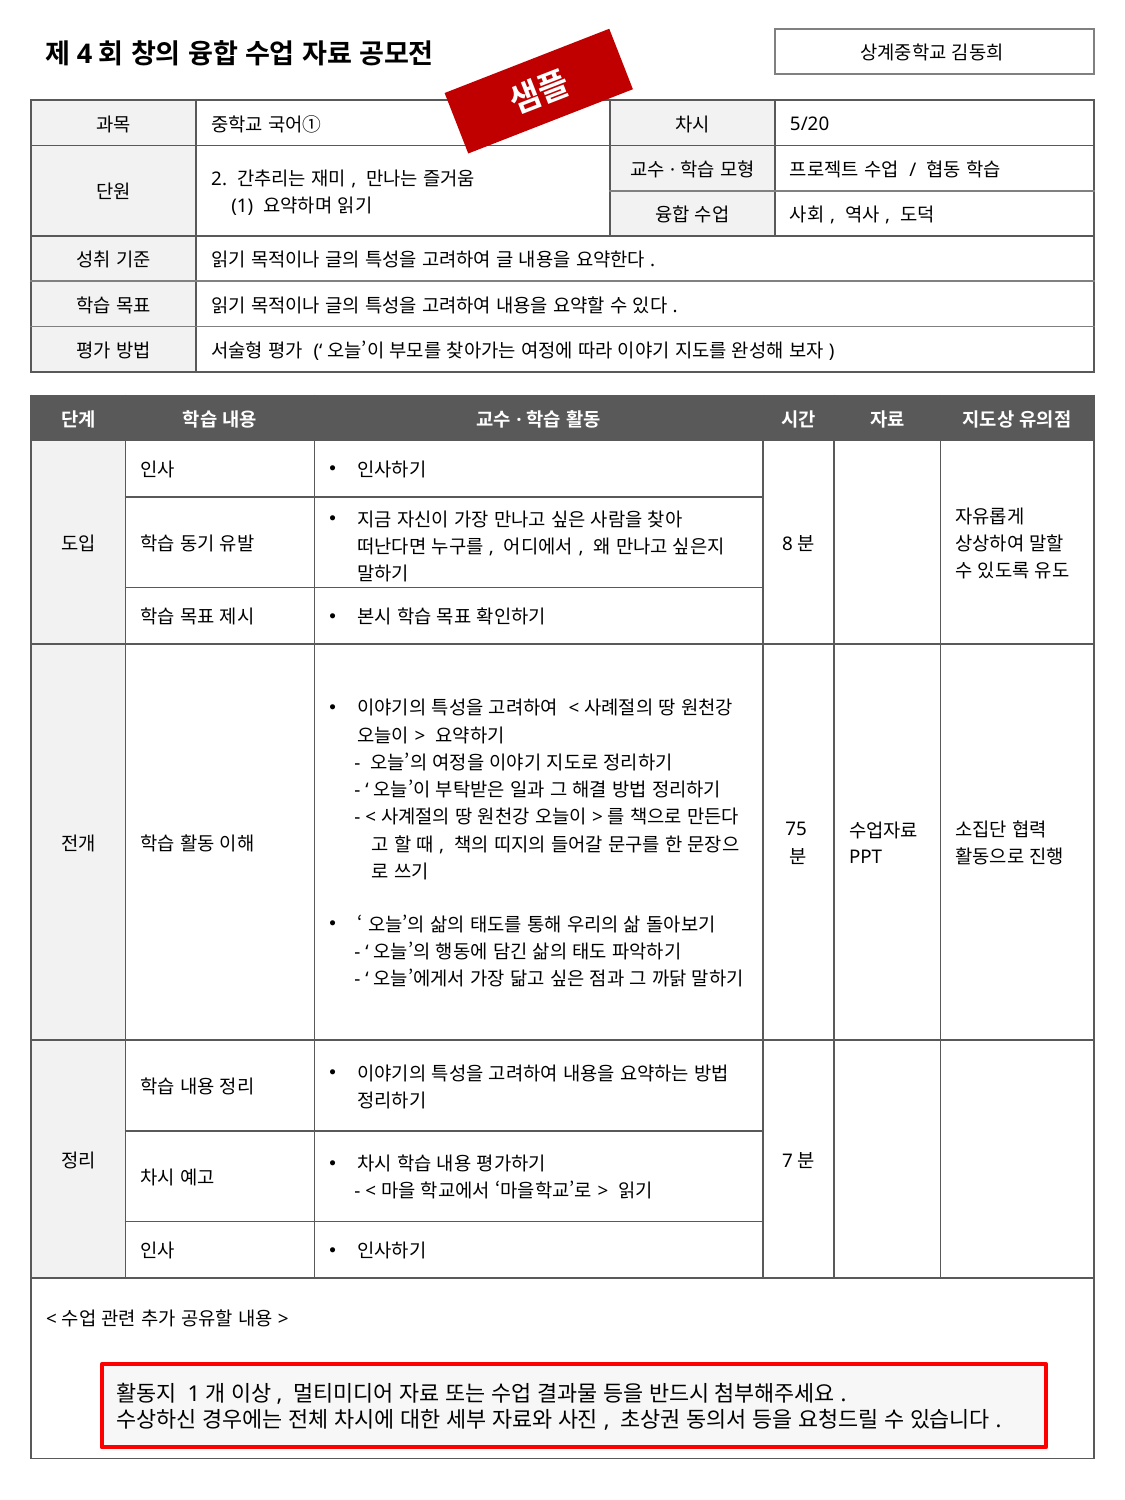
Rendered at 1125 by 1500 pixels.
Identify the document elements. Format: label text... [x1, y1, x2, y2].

table_cell 도입 [32, 441, 125, 643]
table_header 단계 [32, 396, 125, 439]
table_header 학습 내용 [126, 396, 314, 439]
table_cell 인사 [126, 1222, 314, 1277]
table_cell 75분 [764, 645, 833, 1039]
table_cell 차시 학습 내용 평가하기 - <마을 학교에서 ‘마을학교’로> 읽기 [315, 1132, 762, 1221]
table_header 중학교 국어① [197, 101, 462, 145]
table_cell 이야기의 특성을 고려하여 내용을 요약하는 방법 정리하기 [315, 1041, 762, 1130]
table_cell 소집단 협력 활동으로 진행 [941, 645, 1093, 1039]
table_cell 인사하기 [315, 1222, 762, 1277]
table_cell 서술형 평가 (‘오늘’이 부모를 찾아가는 여정에 따라 이야기 지도를 완성해 보자) [197, 327, 1093, 371]
table_cell 사회, 역사, 도덕 [776, 192, 1093, 235]
table_cell 평가 방법 [32, 327, 195, 371]
table_cell 융합 수업 [611, 192, 774, 235]
text_box 샘플 [442, 26, 635, 156]
table_cell 차시 예고 [126, 1132, 314, 1221]
table_cell <수업 관련 추가 공유할 내용> [32, 1279, 1093, 1458]
table_cell 2. 간추리는 재미, 만나는 즐거움 (1) 요약하며 읽기 [197, 146, 609, 235]
table_cell 학습 내용 정리 [126, 1041, 314, 1130]
table_header 차시 [611, 101, 774, 145]
table_cell 지금 자신이 가장 만나고 싶은 사람을 찾아 떠난다면 누구를, 어디에서, 왜 만나고 싶은지 말하기 [315, 498, 762, 587]
table_cell 8분 [764, 441, 833, 643]
table_cell 본시 학습 목표 확인하기 [315, 588, 762, 643]
table_header 상계중학교 김동희 [776, 30, 1093, 73]
table_cell [941, 1041, 1093, 1277]
table_cell 학습 목표 [32, 282, 195, 326]
table_cell 성취 기준 [32, 237, 195, 280]
table_cell 이야기의 특성을 고려하여 <사례절의 땅 원천강 오늘이> 요약하기 - 오늘’의 여정을 이야기 지도로 정리하기 - ‘오늘’이 부탁받은 일과 그 해결 방법 정리하기 - <사계절의 땅 원천강 오늘이>를 책으로 만든다 고 할 때, 책의 띠지의 들어갈 문구를 한 문장으 로 쓰기 ‘오늘’의 삶의 태도를 통해 우리의 삶 돌아보기 - ‘오늘’의 행동에 담긴 삶의 태도 파악하기 - ‘오늘’에게서 가장 닮고 싶은 점과 그 까닭 말하기 [315, 645, 762, 1039]
table_cell 7분 [764, 1041, 833, 1277]
table_cell 학습 동기 유발 [126, 498, 314, 587]
table_header 과목 [32, 101, 195, 145]
table_header 중학교 국어① [499, 102, 609, 145]
table_cell 정리 [32, 1041, 125, 1277]
table_cell 자유롭게 상상하여 말할 수 있도록 유도 [941, 441, 1093, 643]
table_header 지도상 유의점 [941, 396, 1093, 439]
table_header 5/20 [776, 101, 1093, 145]
table_cell 수업자료 PPT [835, 645, 940, 1039]
table_cell 학습 활동 이해 [126, 645, 314, 1039]
table_cell 교수·학습 모형 [611, 146, 774, 190]
table_cell [835, 1041, 940, 1277]
table_cell 읽기 목적이나 글의 특성을 고려하여 글 내용을 요약한다. [197, 237, 1093, 280]
table_header 시간 [764, 396, 833, 439]
table_header 교수·학습 활동 [315, 396, 762, 439]
table_cell 읽기 목적이나 글의 특성을 고려하여 내용을 요약할 수 있다. [197, 282, 1093, 326]
table_cell 학습 목표 제시 [126, 588, 314, 643]
table_cell 인사 [126, 441, 314, 496]
table_cell 프로젝트 수업 / 협동 학습 [776, 146, 1093, 190]
table_cell 단원 [32, 146, 195, 235]
table_header 자료 [835, 396, 940, 439]
table_cell 전개 [32, 645, 125, 1039]
text_box 제4회 창의 융합 수업 자료 공모전 [30, 28, 539, 76]
table_cell 인사하기 [315, 441, 762, 496]
text_box 활동지 1개 이상, 멀티미디어 자료 또는 수업 결과물 등을 반드시 첨부해주세요. 수상하신 경우에는 전체 차시에 대한 세부 자료와 사진, 초상권 동의서 등을 요청드릴 수 있습니다. [100, 1362, 1048, 1449]
table_cell [835, 441, 940, 643]
